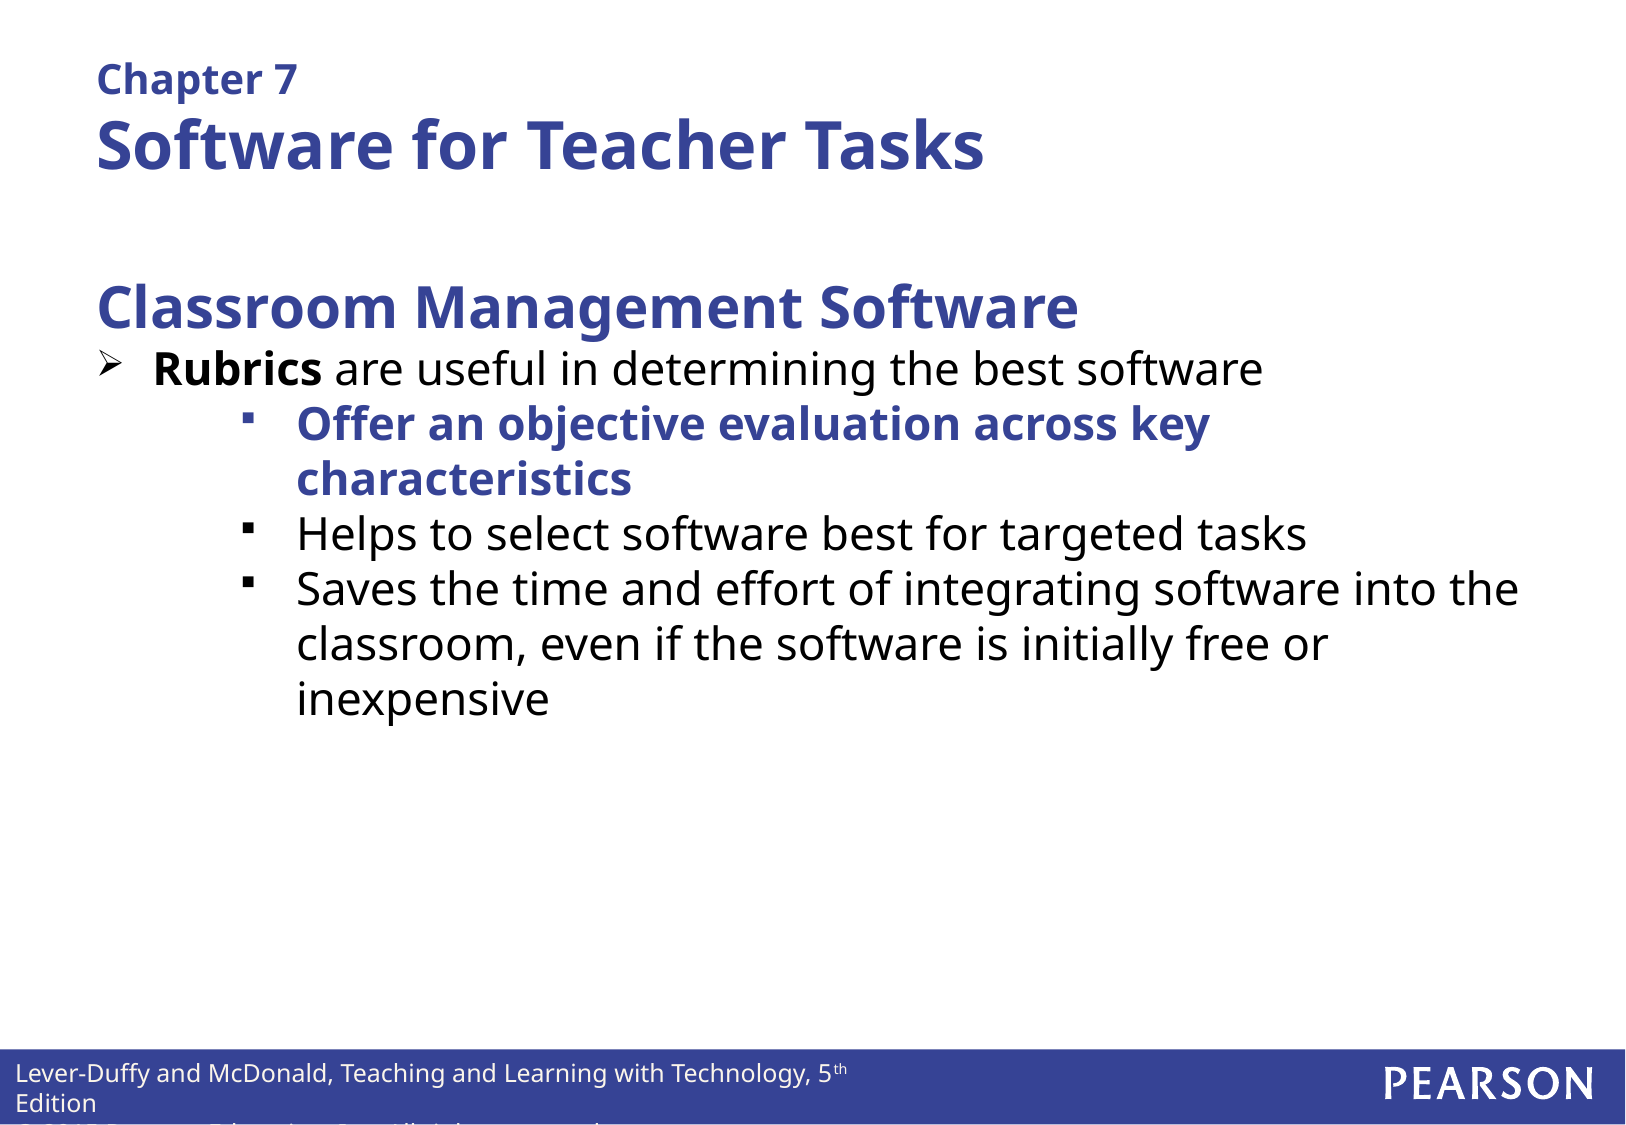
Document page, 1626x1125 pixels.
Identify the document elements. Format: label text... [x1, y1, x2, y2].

title Chapter 7 Software for Teacher Tasks [81, 45, 1544, 233]
list Classroom Management Software Rubrics are useful in determining the best software Offer an objective evaluation across key characteristics Helps to select software best for targeted tasks Saves the time and effort of integrating software into the classroom, even if the software is initially free or inexpensive [81, 262, 1544, 1005]
